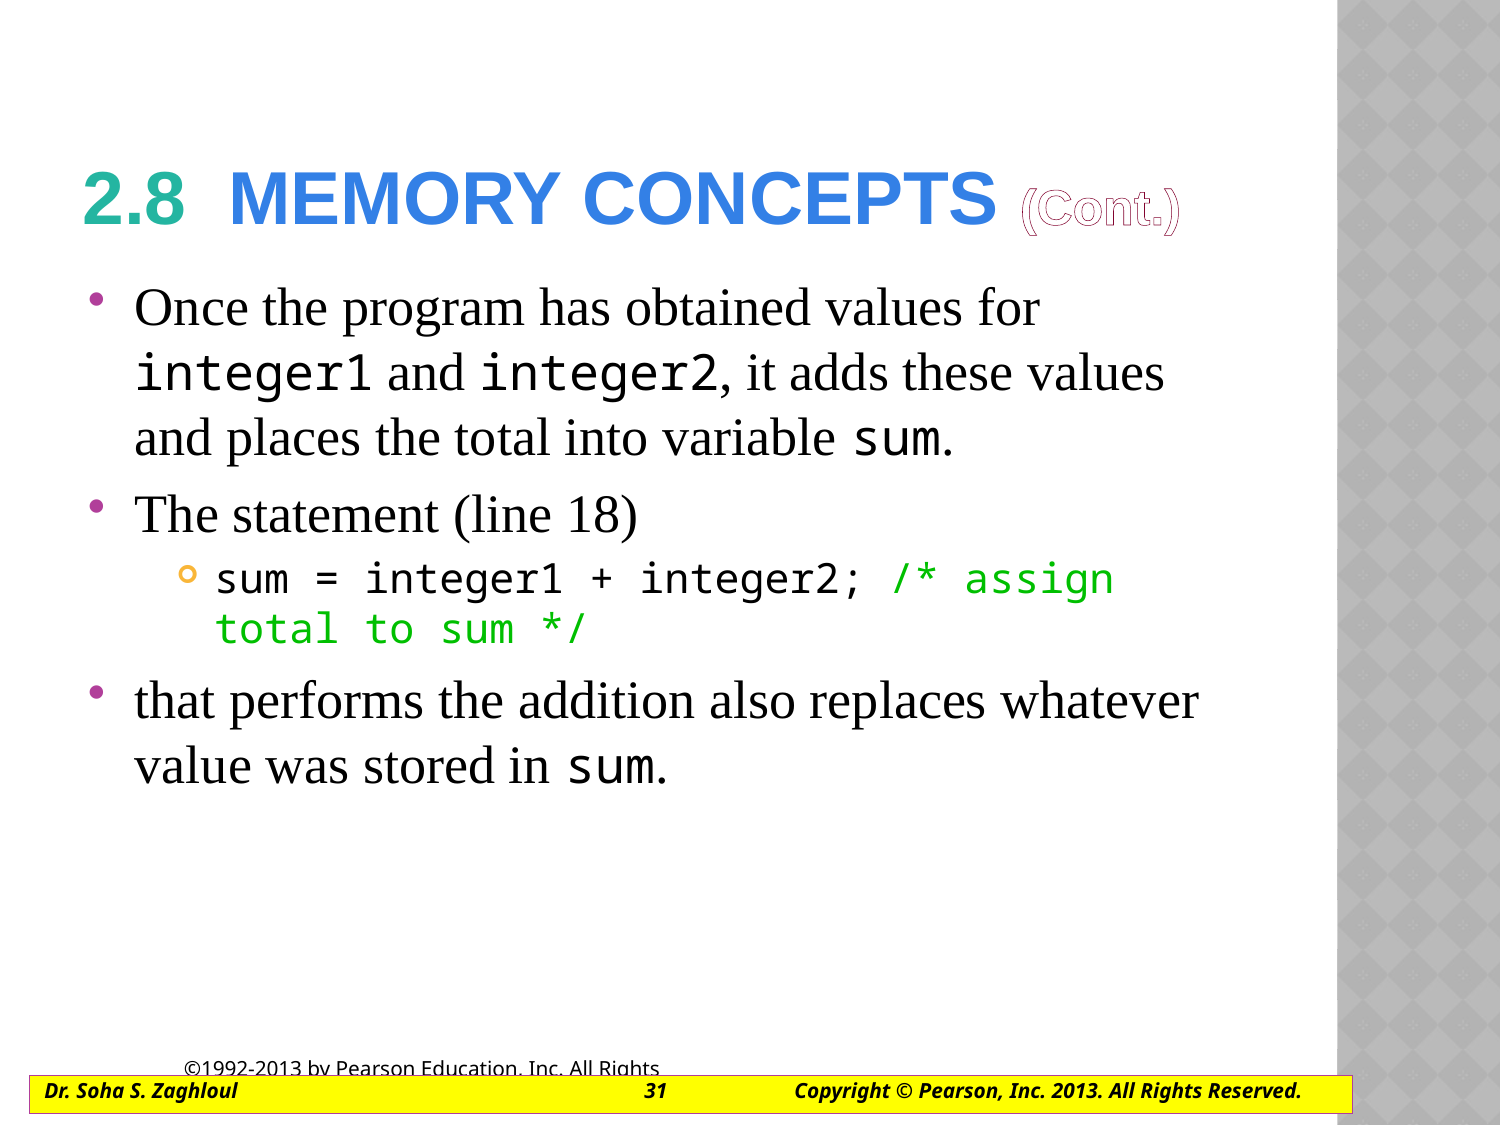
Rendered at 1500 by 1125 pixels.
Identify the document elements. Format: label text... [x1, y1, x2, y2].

text_box Dr. Soha S. Zaghloul 31 Copyright © Pearson, Inc. 2013. All Rights Reserved. [29, 1075, 1353, 1114]
list Once the program has obtained values for integer1 and integer2, it adds these values and places the total into variable sum. The statement (line 18) sum = integer1 + integer2; /* assign total to sum */ that performs the addition also replaces whatever value was stored in sum. [75, 264, 1263, 1059]
title 2.8 Memory Concepts (Cont.) [75, 52, 1263, 240]
